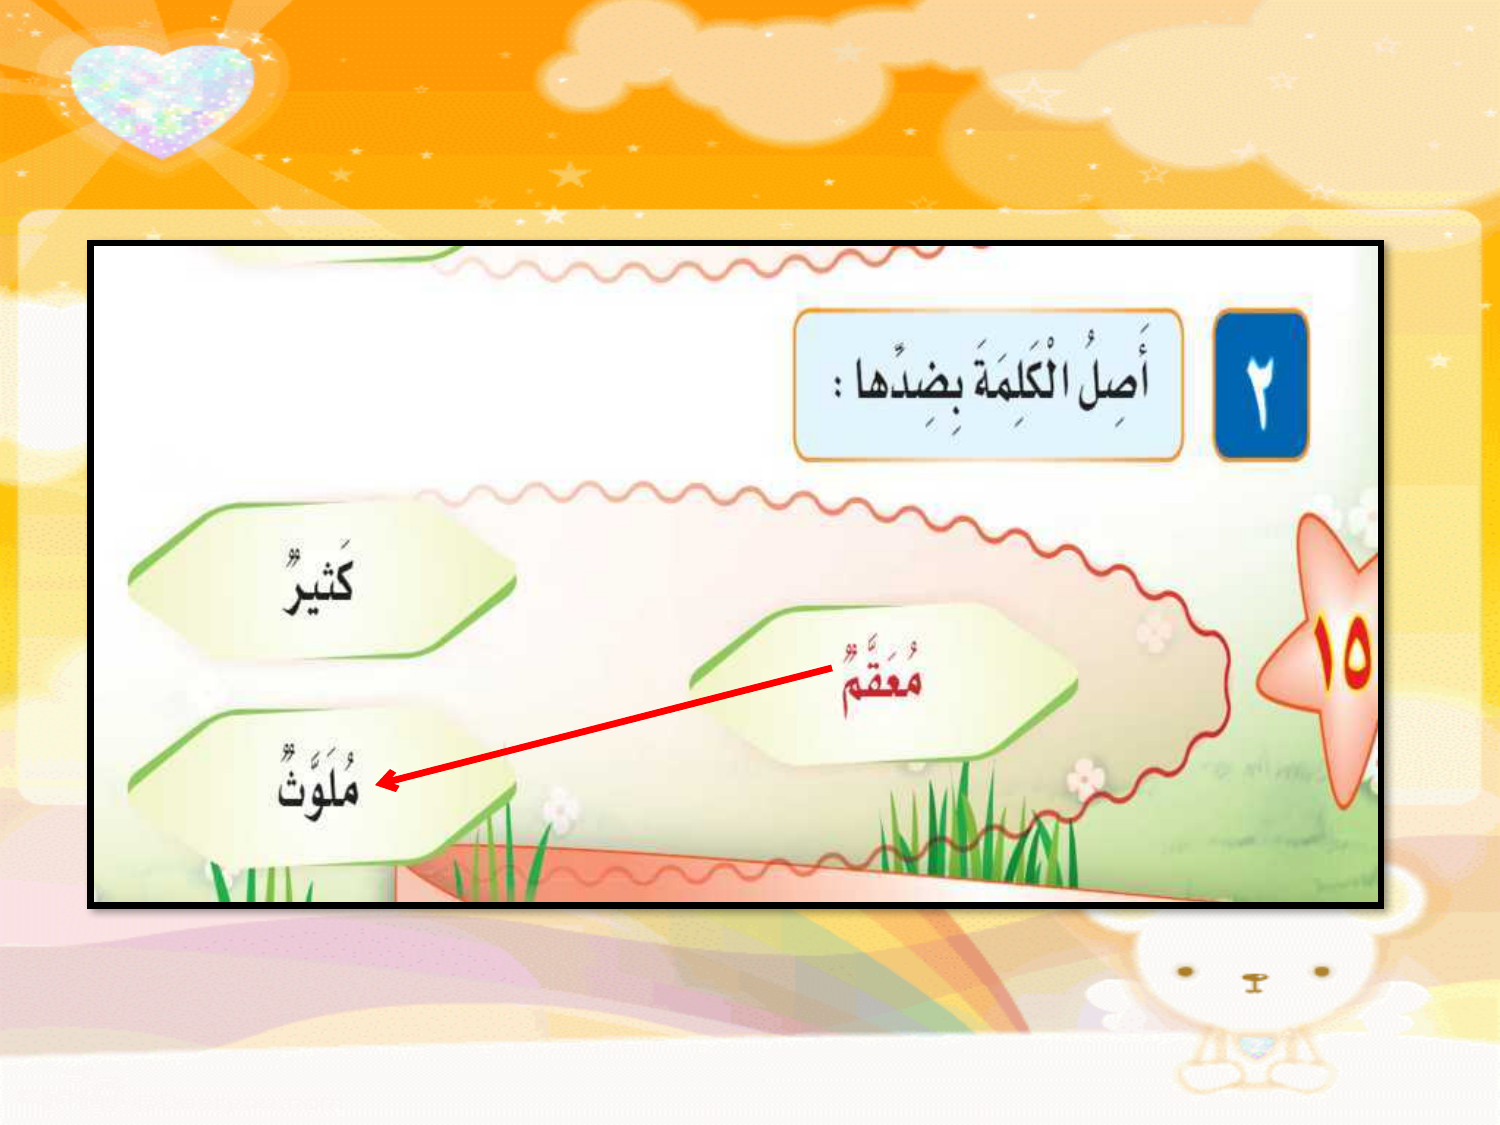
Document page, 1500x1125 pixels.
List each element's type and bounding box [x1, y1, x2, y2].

picture [0, 0, 1500, 1125]
text_box [374, 667, 833, 786]
